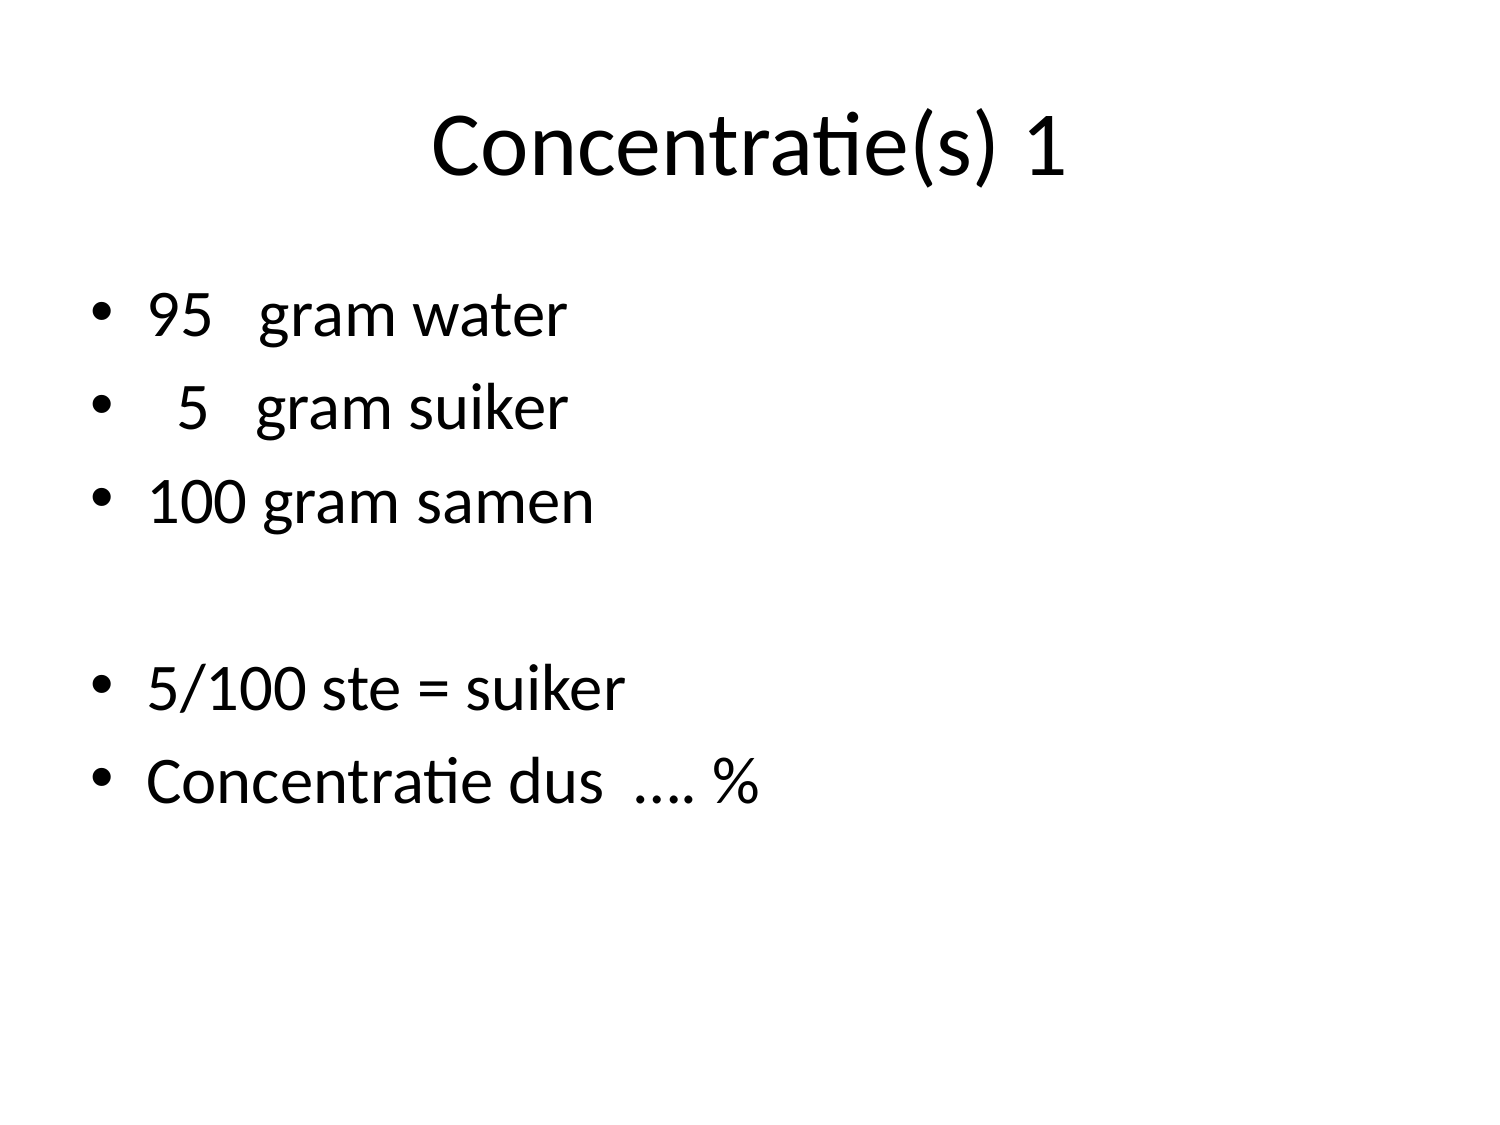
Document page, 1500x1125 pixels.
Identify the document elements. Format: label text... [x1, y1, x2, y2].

title Concentratie(s) 1 [75, 45, 1425, 233]
list 95 gram water 5 gram suiker 100 gram samen 5/100 ste = suiker Concentratie dus …. % [75, 262, 1425, 1005]
